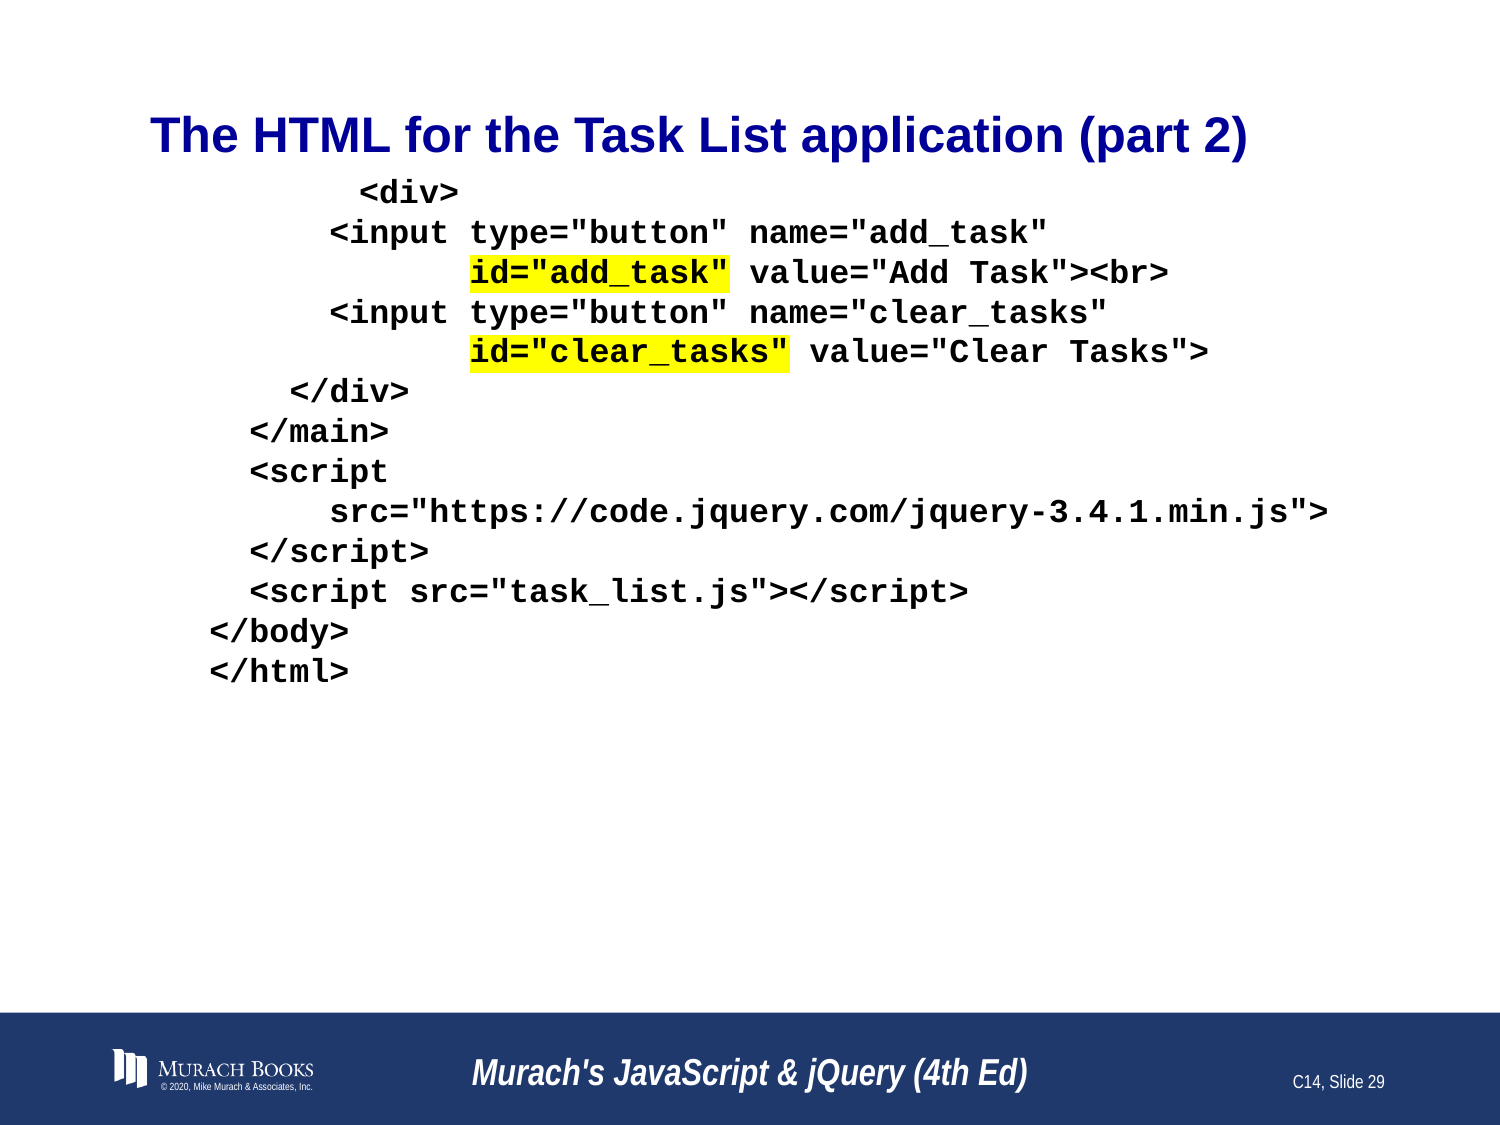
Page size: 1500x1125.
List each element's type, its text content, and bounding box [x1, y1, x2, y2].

footer © 2020, Mike Murach & Associates, Inc. [12, 1025, 463, 1100]
slide_number Murach's JavaScript & jQuery (4th Ed) [463, 1025, 1050, 1100]
list <div> <input type="button" name="add_task" id="add_task" value="Add Task"><br> <input type="button" name="clear_tasks" id="clear_tasks" value="Clear Tasks"> </div> </main> <script src="https://code.jquery.com/jquery-3.4.1.min.js"> </script> <script src="task_list.js"></script> </body> </html> [137, 162, 1350, 963]
title The HTML for the Task List application (part 2) [150, 102, 1350, 162]
slide_number C14, Slide 29 [1087, 1025, 1400, 1100]
